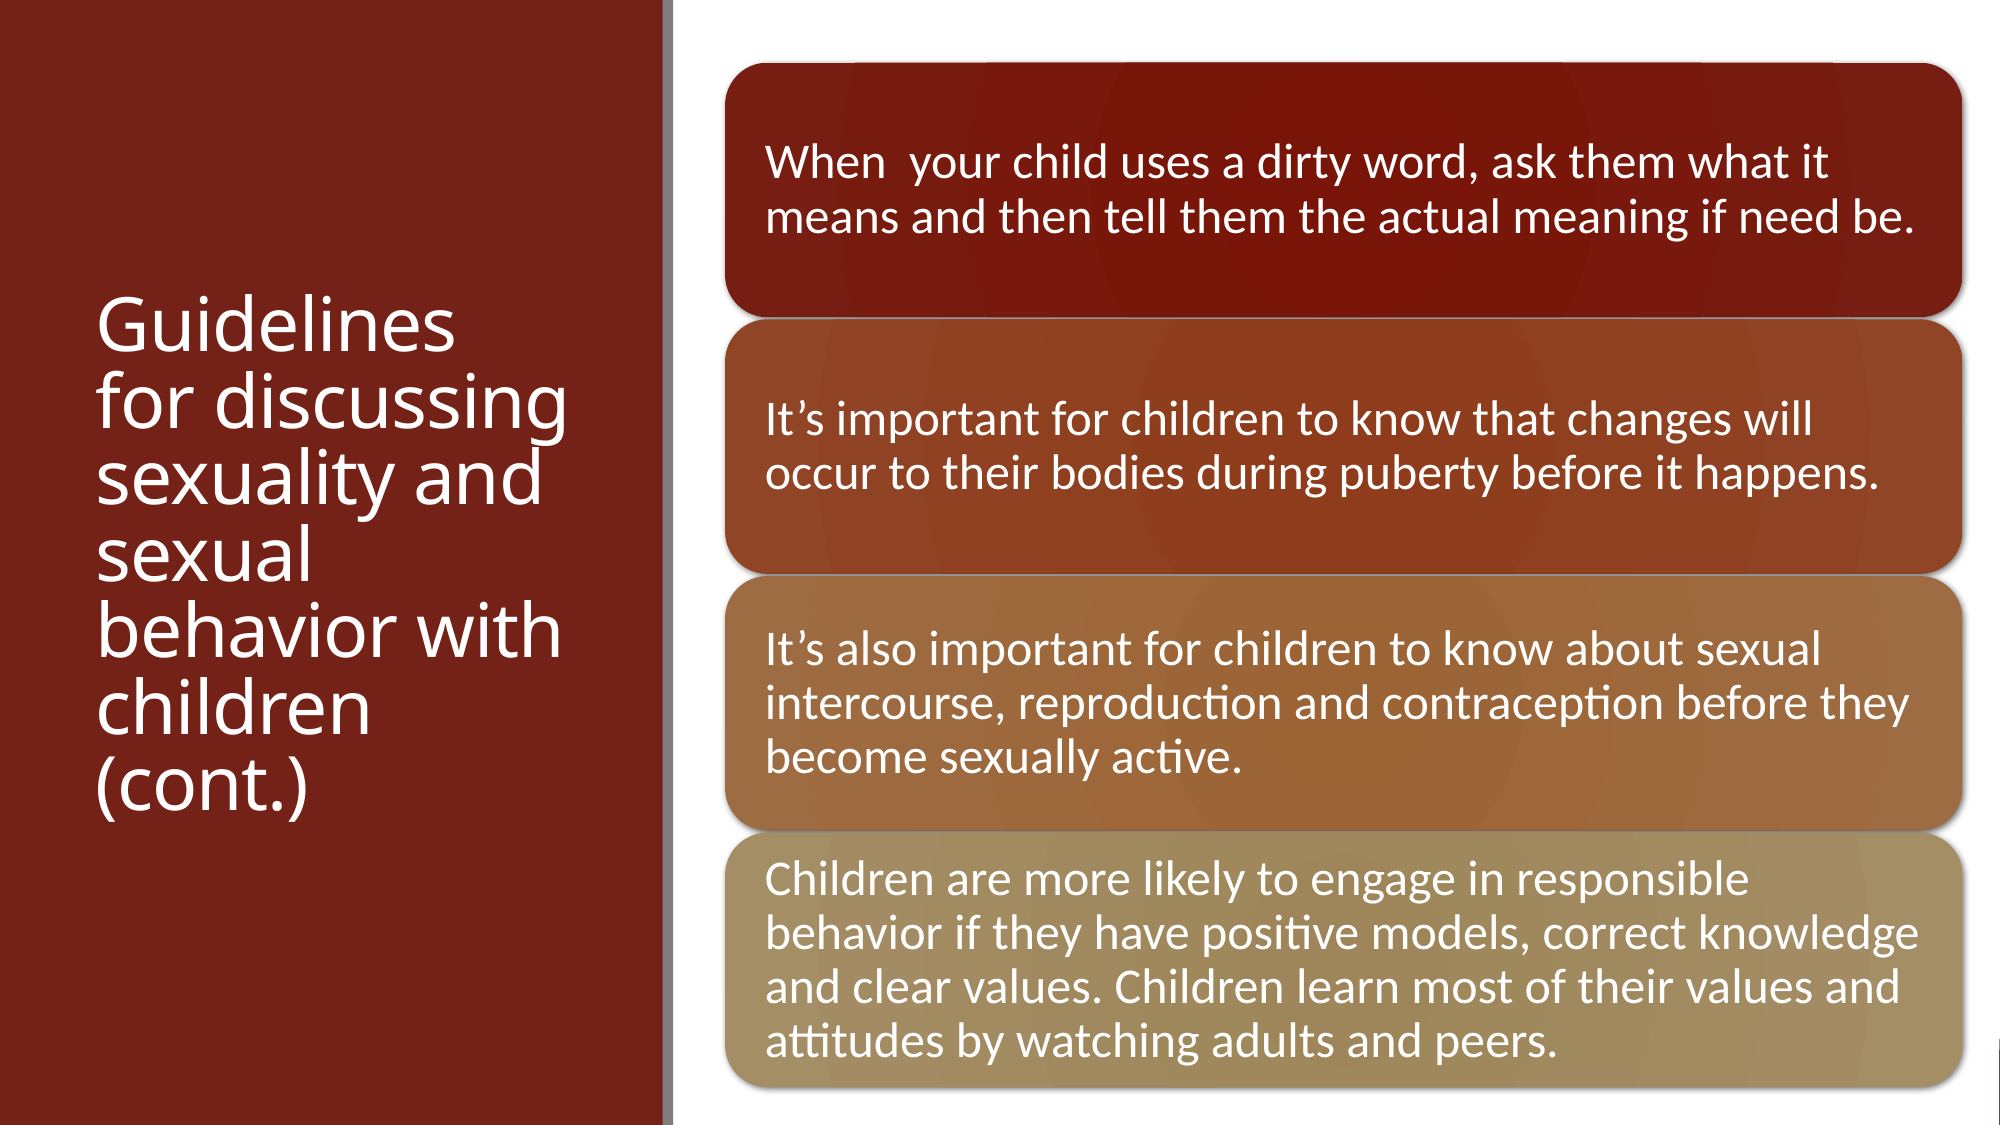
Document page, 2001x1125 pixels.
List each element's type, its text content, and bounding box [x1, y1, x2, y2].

title Guidelines for discussing sexuality and sexual behavior with children (cont.) [80, 84, 587, 1032]
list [724, 61, 1963, 1088]
text_box [661, 0, 674, 1125]
text_box [674, 0, 2000, 1125]
text_box [0, 0, 661, 1125]
